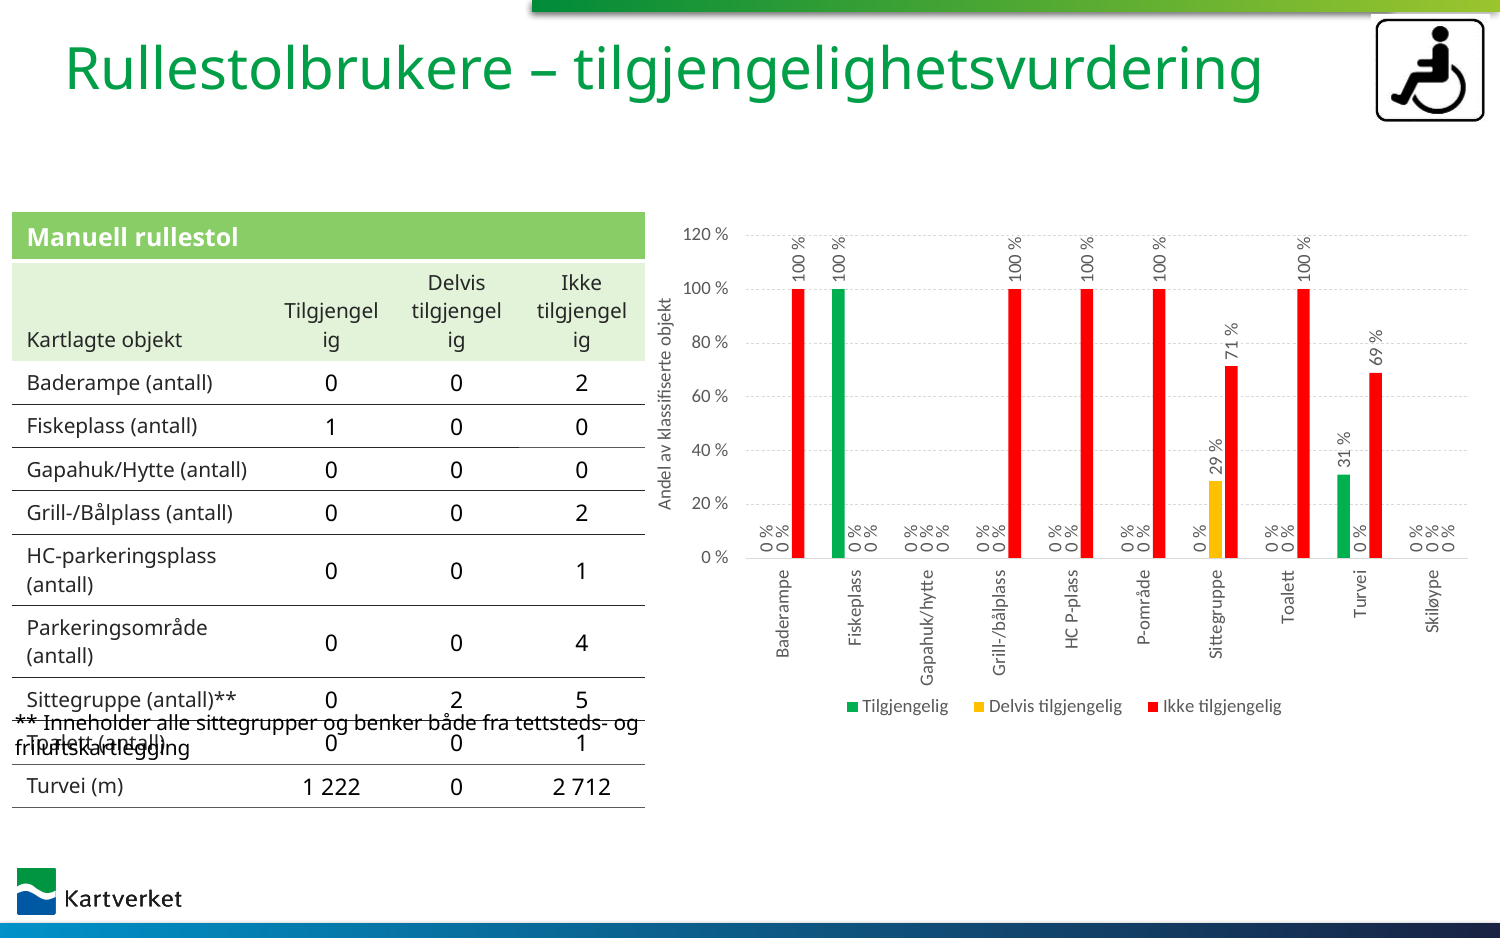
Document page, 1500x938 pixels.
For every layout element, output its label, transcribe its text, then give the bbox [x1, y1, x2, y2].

table_cell 1 222 [269, 768, 394, 807]
table_cell 2 [519, 491, 638, 534]
table_cell 0 [269, 491, 394, 534]
table_cell 0 [269, 678, 394, 702]
table_cell 0 [394, 768, 519, 807]
table_cell 0 [519, 405, 638, 447]
table_cell 0 [394, 448, 519, 490]
table_cell Parkeringsområde (antall) [12, 606, 269, 677]
table_cell 1 [269, 405, 394, 447]
table_cell 4 [519, 606, 638, 677]
table_cell Turvei (m) [12, 768, 269, 807]
picture [1371, 13, 1491, 127]
table_cell Fiskeplass (antall) [12, 405, 269, 447]
table_cell 5 [519, 678, 638, 702]
table_cell 0 [394, 491, 519, 534]
picture [643, 218, 1480, 728]
table_cell Kartlagte objekt [12, 263, 269, 361]
table_cell 0 [394, 535, 519, 605]
table_cell 0 [394, 606, 519, 677]
table_cell 0 [394, 405, 519, 447]
table_cell 2 [519, 361, 638, 404]
table_cell 0 [269, 361, 394, 404]
table_cell Ikke tilgjengelig [519, 263, 638, 361]
text_box ** Inneholder alle sittegrupper og benker både fra tettsteds- og friluftskartlegging [0, 702, 745, 768]
text_box Rullestolbrukere – tilgjengelighetsvurdering [49, 12, 1372, 109]
table_cell HC-parkeringsplass (antall) [12, 535, 269, 605]
table_cell 2 [394, 678, 519, 702]
table_cell Sittegruppe (antall)** [12, 678, 269, 702]
table_cell 0 [394, 361, 519, 404]
table_cell 0 [269, 606, 394, 677]
table_cell Grill-/Bålplass (antall) [12, 491, 269, 534]
table_cell Delvis tilgjengelig [394, 263, 519, 361]
table_cell 1 [519, 535, 638, 605]
table_header Manuell rullestol [12, 212, 645, 259]
table_cell 0 [269, 535, 394, 605]
table_cell 0 [269, 448, 394, 490]
table_cell Gapahuk/Hytte (antall) [12, 448, 269, 490]
table_cell Tilgjengelig [269, 263, 394, 361]
table_cell 0 [519, 448, 638, 490]
table_cell 2 712 [519, 768, 645, 807]
table_cell Baderampe (antall) [12, 361, 269, 404]
